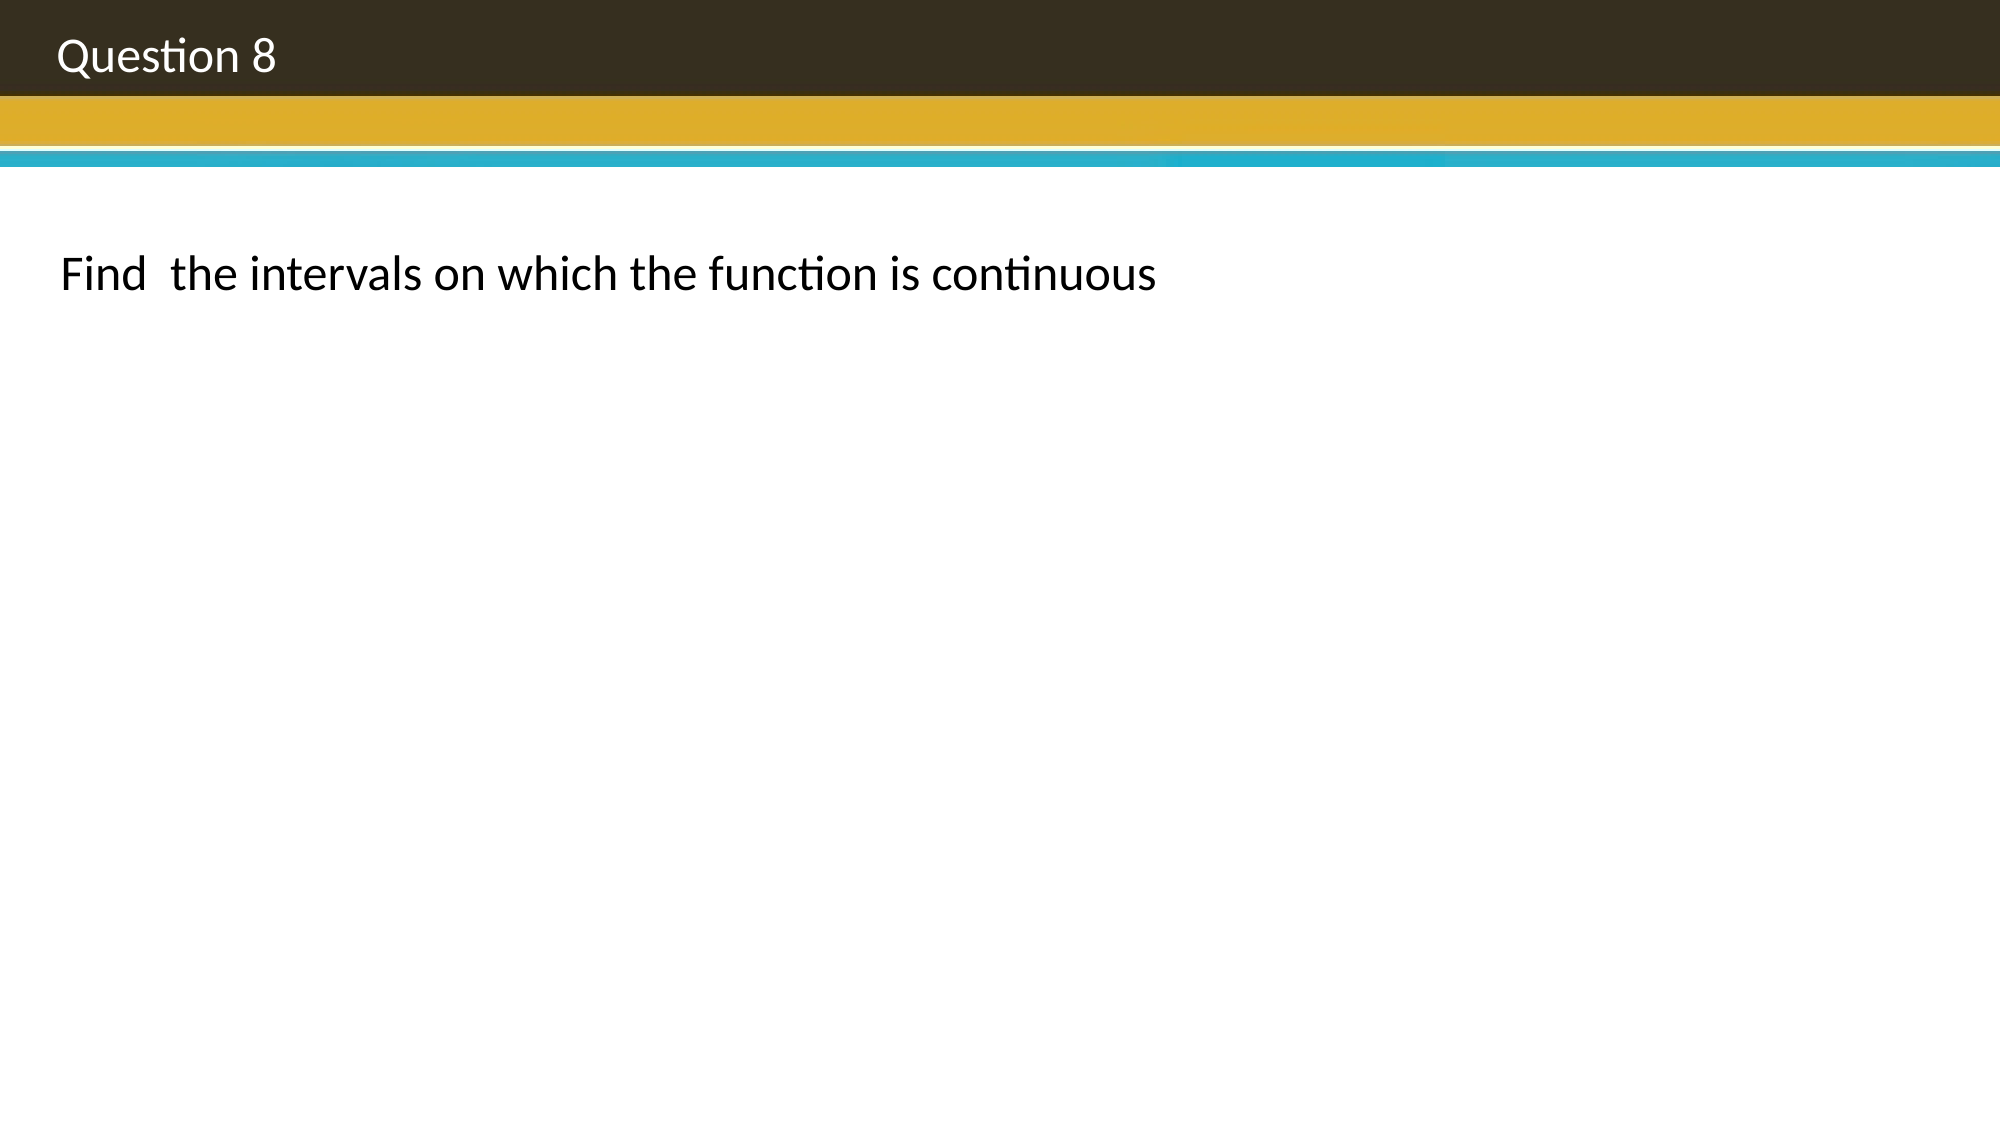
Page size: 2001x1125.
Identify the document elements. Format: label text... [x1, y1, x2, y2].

text_box Question 8 [41, 14, 293, 90]
picture [0, 0, 2000, 167]
